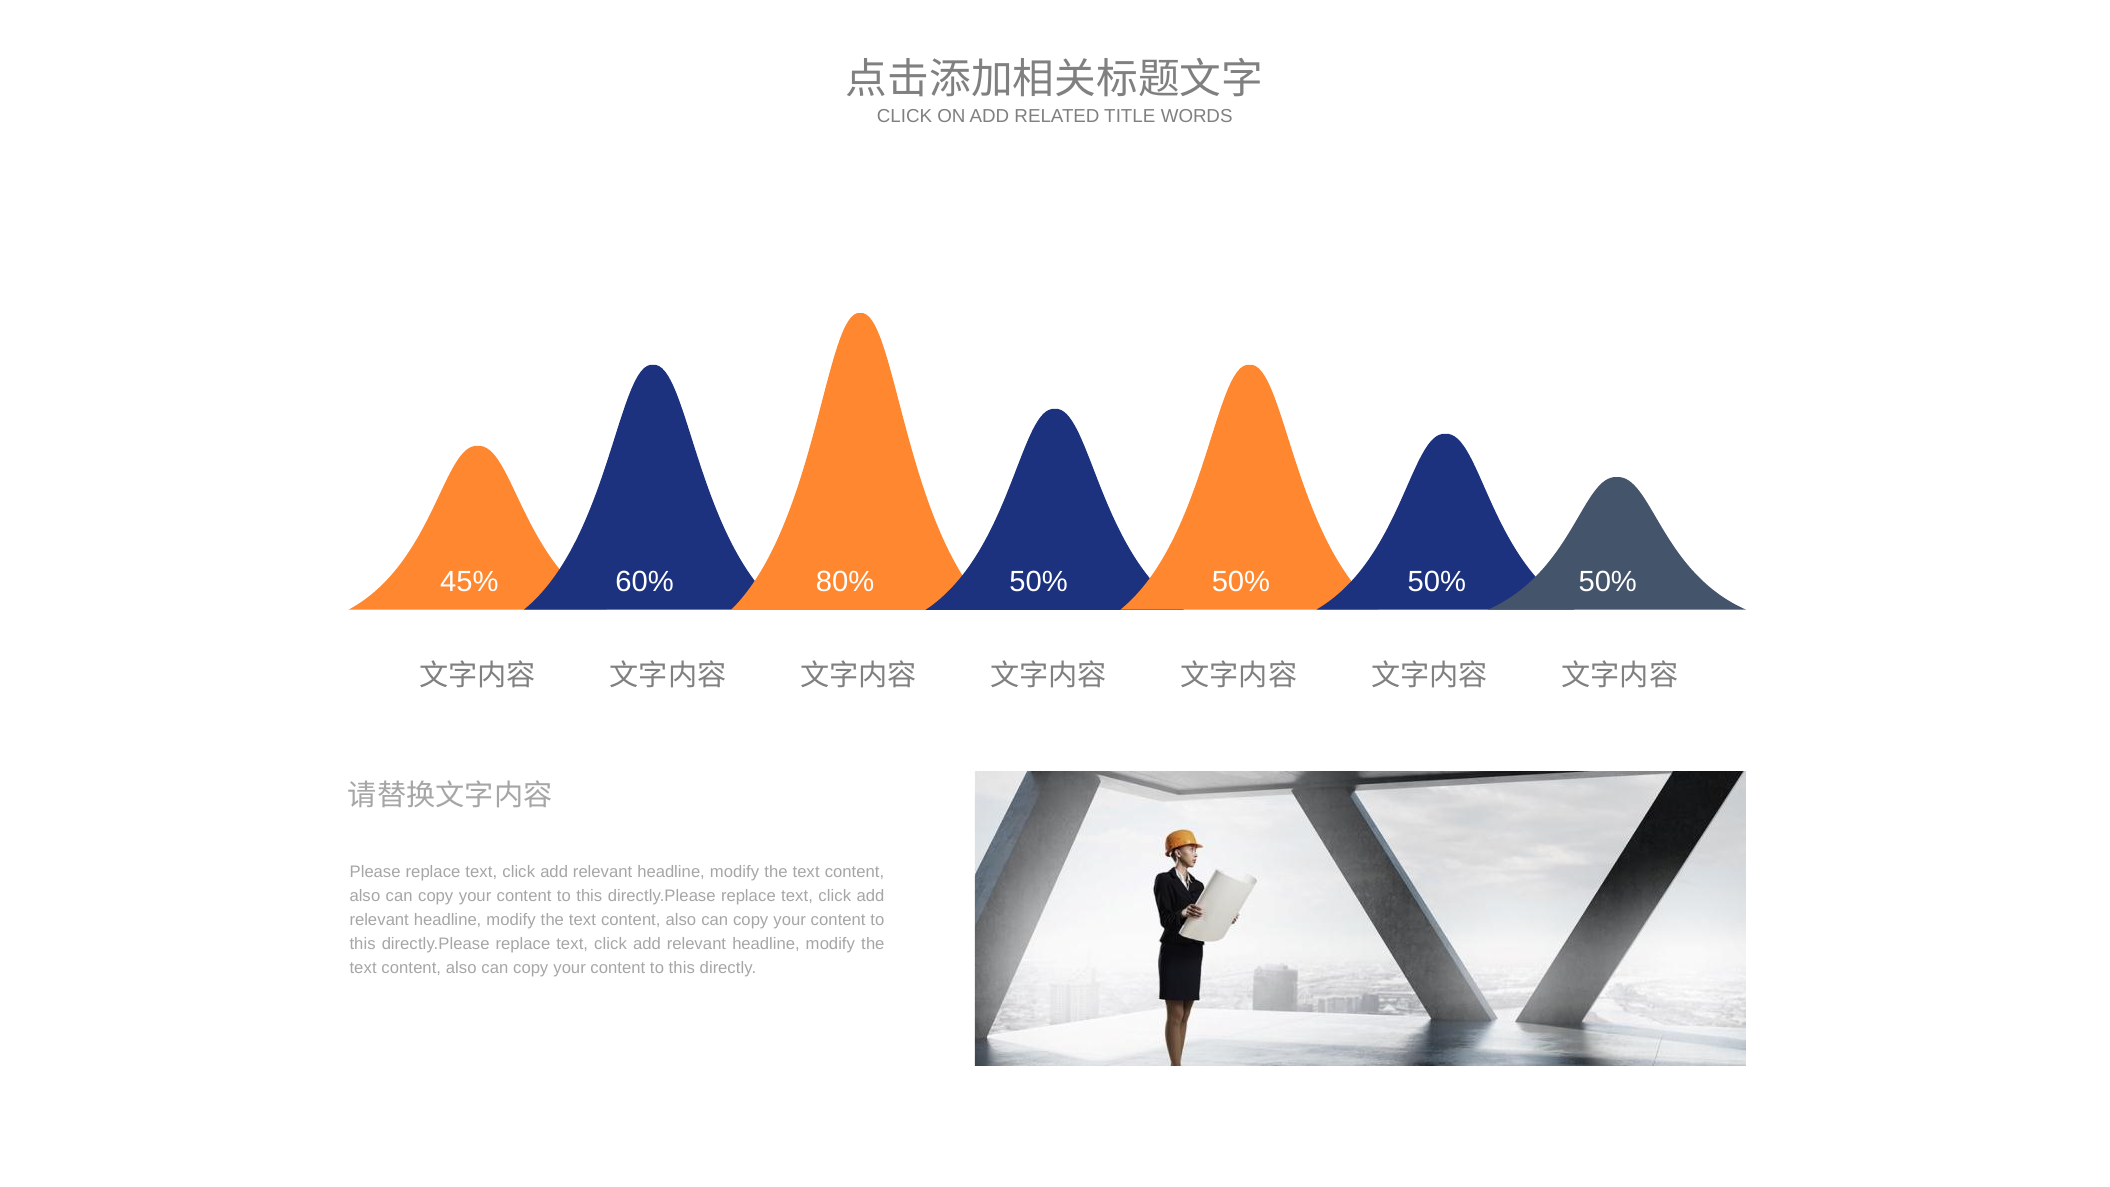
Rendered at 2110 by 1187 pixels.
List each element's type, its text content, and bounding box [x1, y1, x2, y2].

text_box CLICK ON ADD RELATED TITLE WORDS [852, 95, 1257, 130]
text_box [1487, 477, 1747, 610]
text_box 50% [1392, 548, 1482, 606]
text_box 50% [1197, 548, 1286, 606]
text_box 请替换文字内容 [343, 771, 607, 816]
text_box [1316, 433, 1535, 610]
text_box 文字内容 [1356, 642, 1504, 699]
text_box 45% [425, 548, 514, 606]
text_box [731, 312, 962, 610]
text_box 文字内容 [975, 642, 1123, 699]
text_box Please replace text, click add relevant headline, modify the text content, also can copy your content to this directly.Please replace text, click add relevant headline, modify the text content, also can copy your content to this directly.Please replace text, click add relevant headline, modify the text content, also can copy your content to this directly. [345, 852, 890, 982]
text_box 文字内容 [594, 642, 742, 699]
text_box 文字内容 [1546, 642, 1694, 699]
text_box 50% [994, 548, 1083, 606]
text_box [925, 408, 1149, 610]
text_box 文字内容 [404, 642, 552, 699]
text_box [974, 770, 1747, 1067]
text_box 文字内容 [785, 642, 932, 699]
text_box [348, 445, 559, 610]
text_box 点击添加相关标题文字 [803, 44, 1307, 107]
text_box 80% [801, 548, 890, 606]
text_box [1120, 364, 1351, 610]
text_box 50% [1563, 548, 1652, 606]
text_box [523, 364, 755, 610]
text_box 60% [600, 548, 689, 606]
text_box 文字内容 [1165, 642, 1313, 699]
